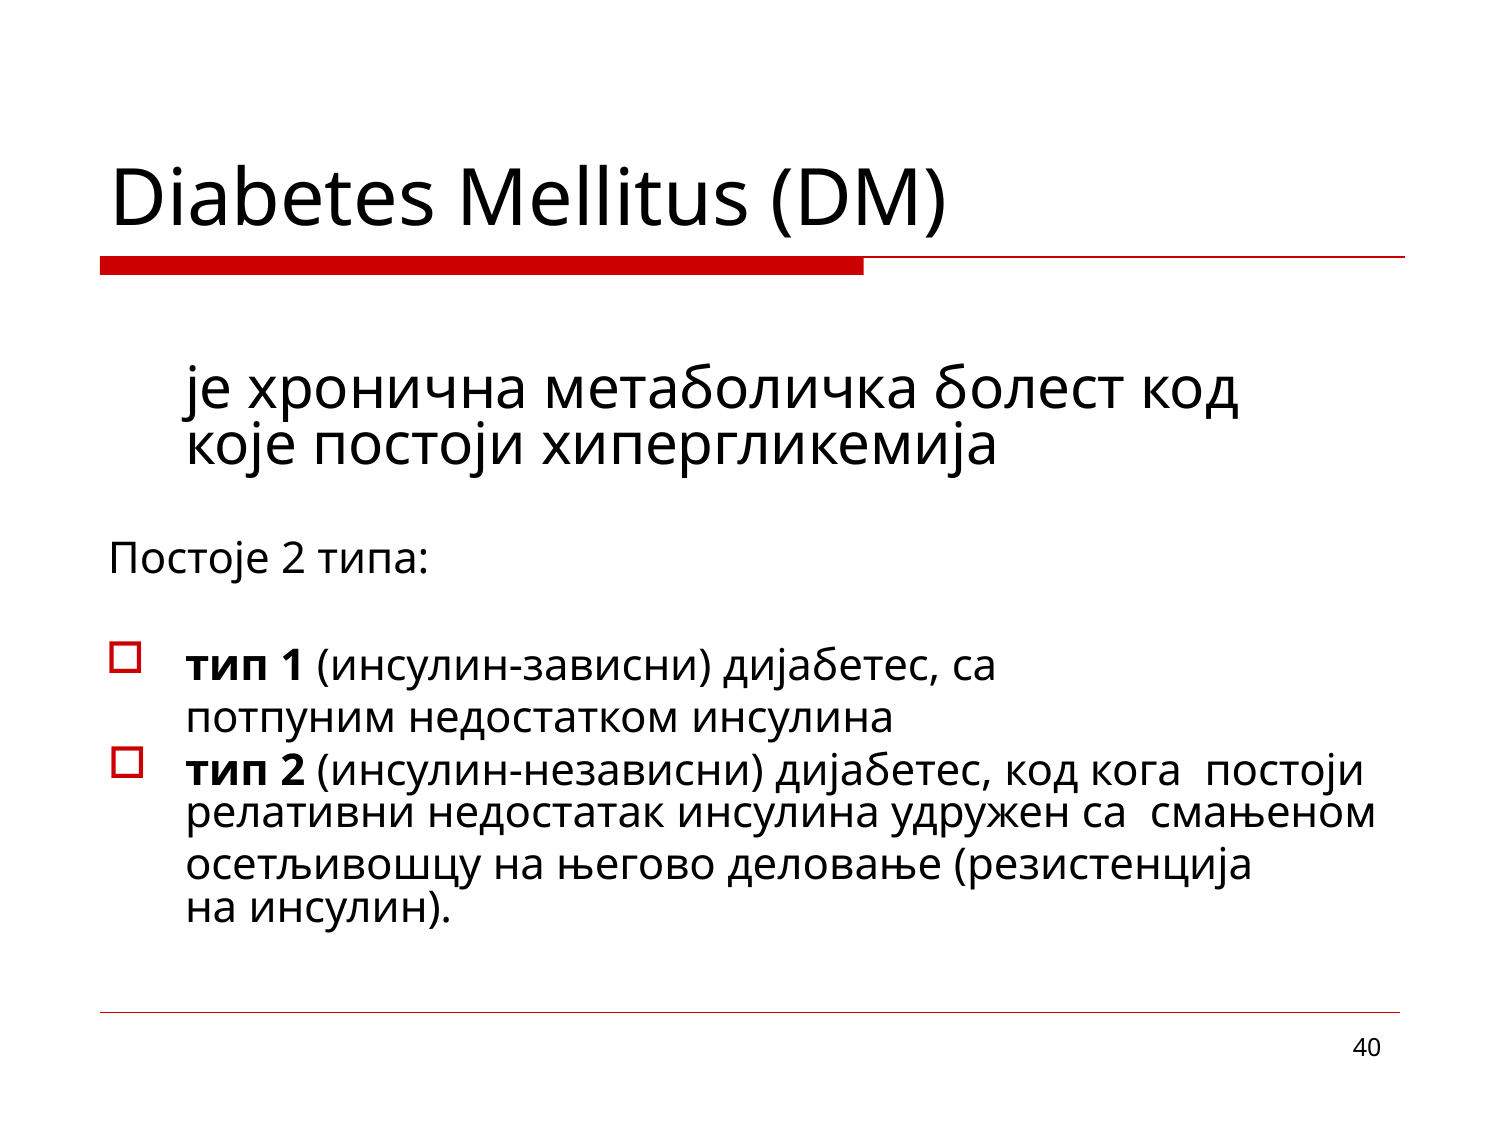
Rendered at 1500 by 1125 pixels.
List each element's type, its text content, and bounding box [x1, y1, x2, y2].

text_box је хронична метаболичка болест код које постоји хипергликемија Постоје 2 типа: тип 1 (инсулин-зависни) дијабетес, са потпуним недостатком инсулина тип 2 (инсулин-независни) дијабетес, код кога постоји релативни недостатак инсулина удружен са смањеном осетљивошцу на његово деловање (резистенција на инсулин). [105, 348, 1383, 931]
title Diabetes Mellitus (DM) [107, 144, 1014, 335]
slide_number 40 [1348, 1029, 1390, 1125]
